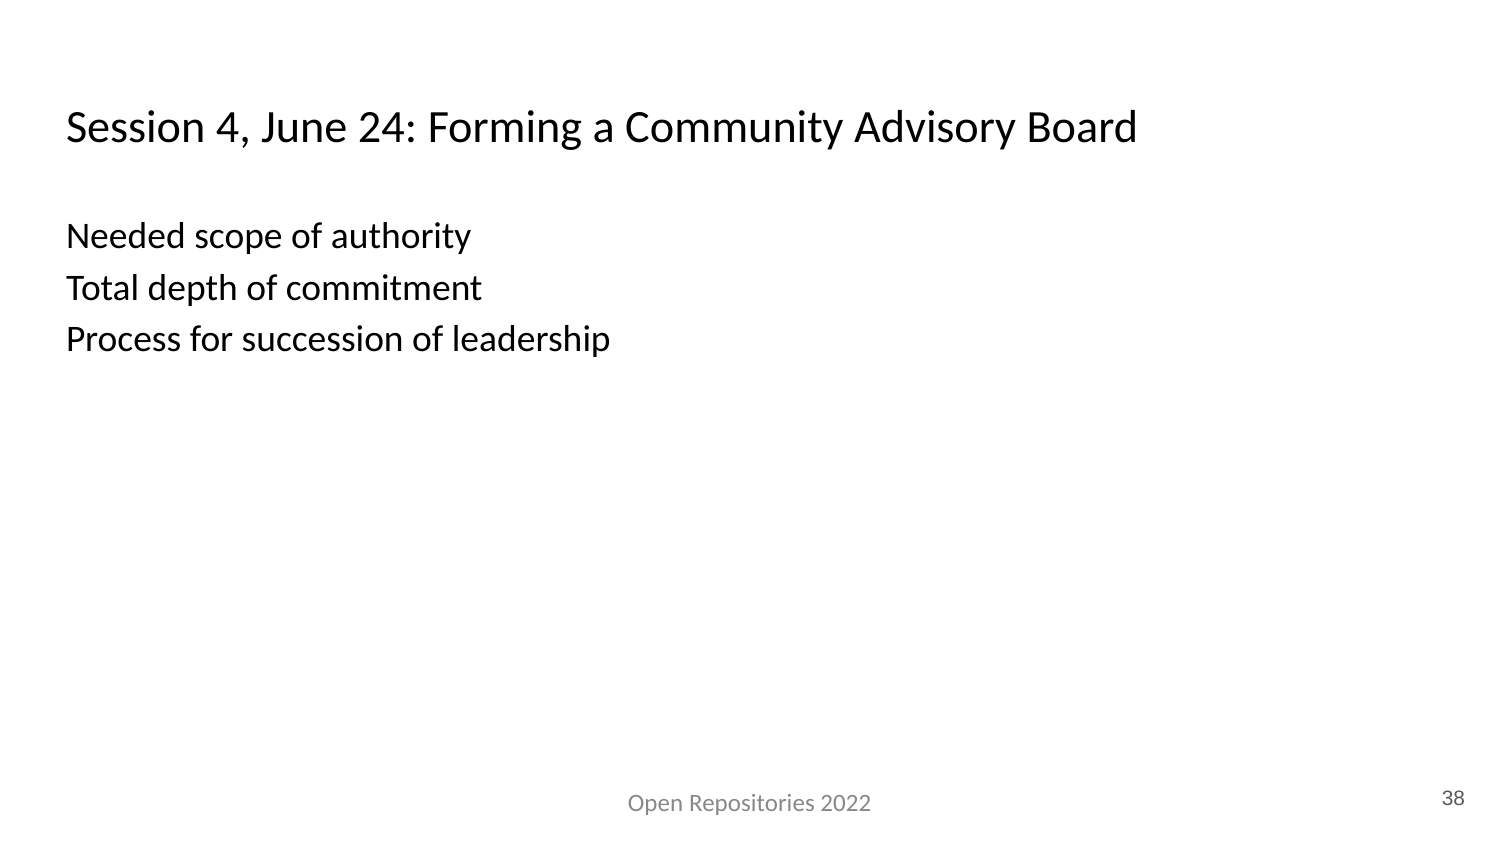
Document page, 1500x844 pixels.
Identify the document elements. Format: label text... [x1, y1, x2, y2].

slide_number 38 [1389, 764, 1480, 830]
title Session 4, June 24: Forming a Community Advisory Board [51, 72, 1449, 167]
list Needed scope of authority Total depth of commitment Process for succession of leadership [51, 189, 1449, 750]
